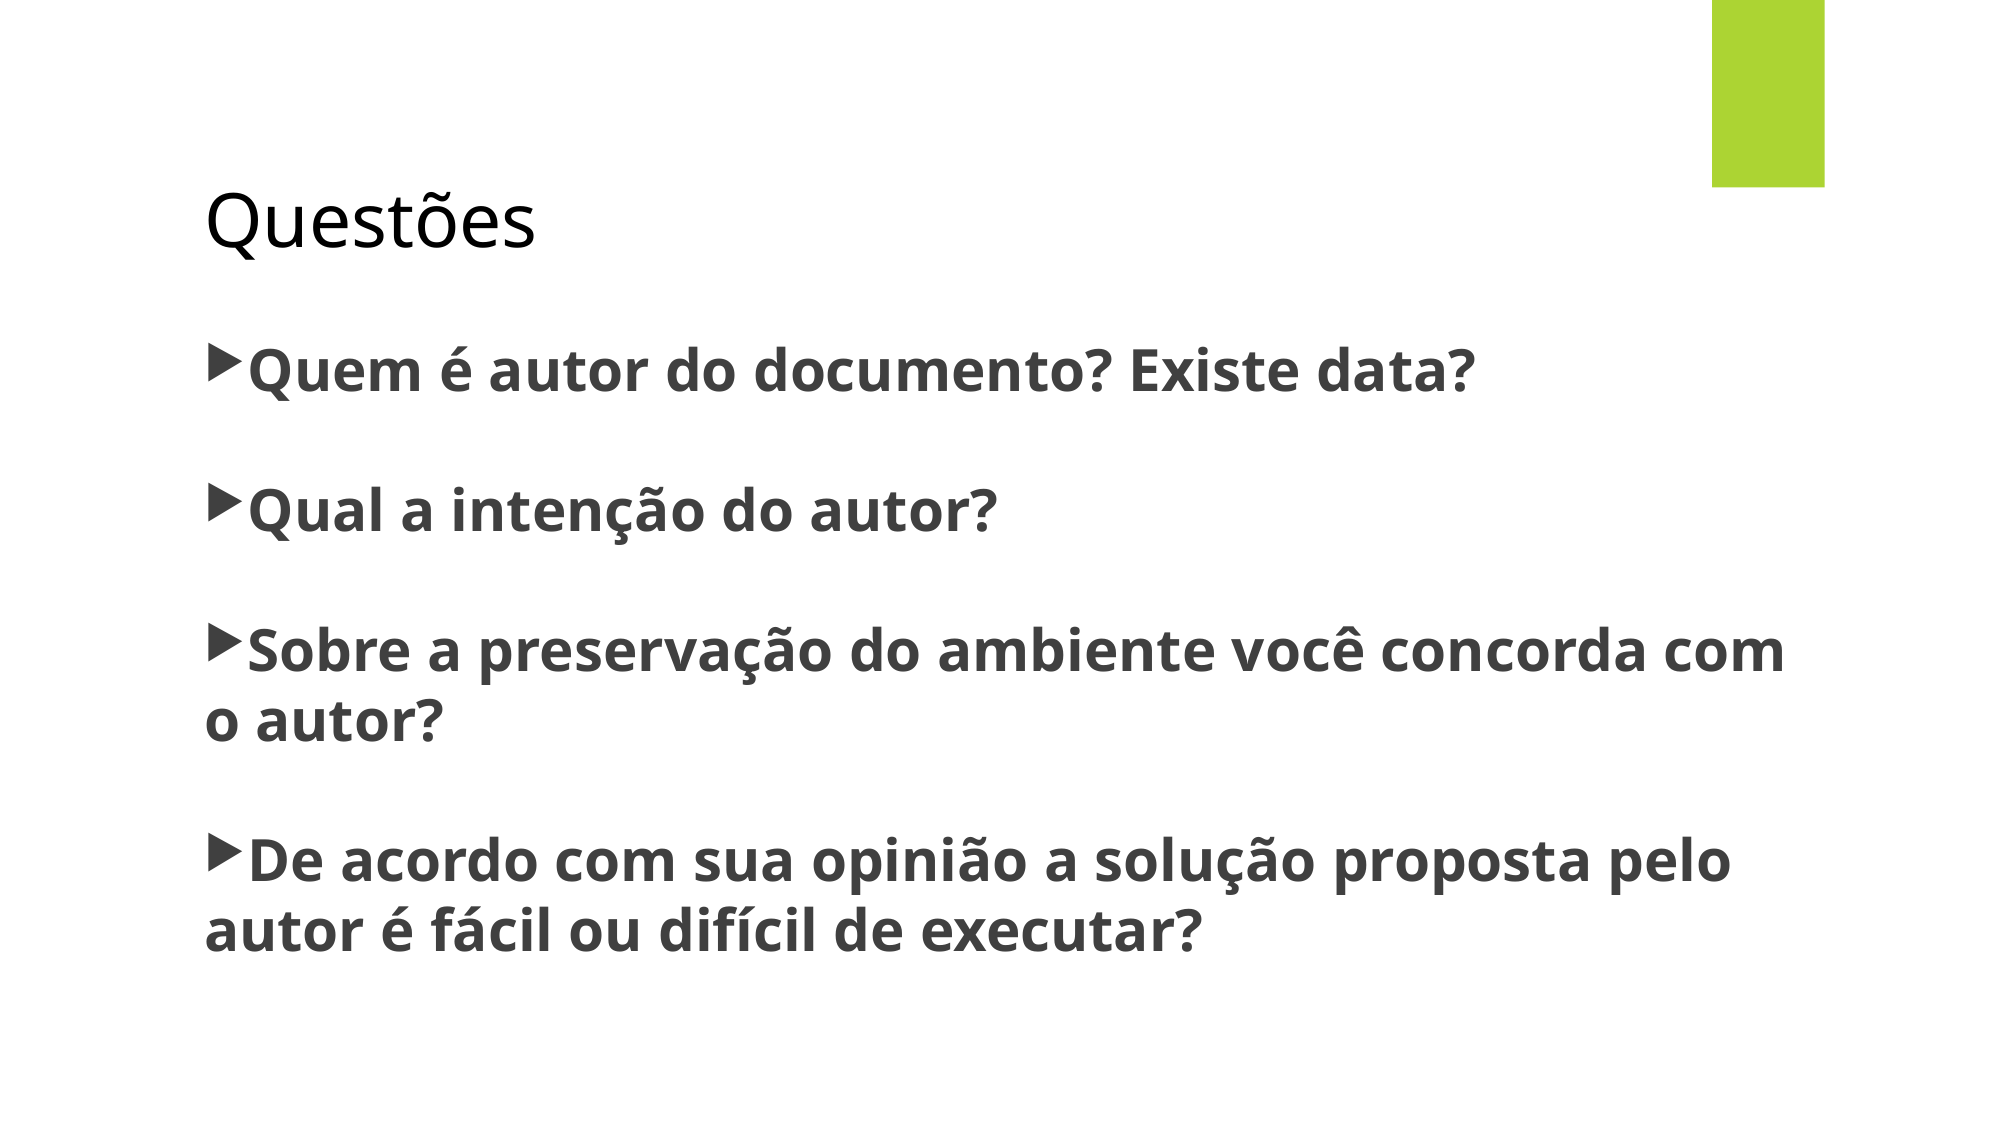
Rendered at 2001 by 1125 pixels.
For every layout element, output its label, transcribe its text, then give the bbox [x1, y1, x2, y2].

text_box Questões [189, 159, 1627, 276]
text_box Quem é autor do documento? Existe data? Qual a intenção do autor? Sobre a preservação do ambiente você concorda com o autor? De acordo com sua opinião a solução proposta pelo autor é fácil ou difícil de executar? [189, 326, 1839, 988]
